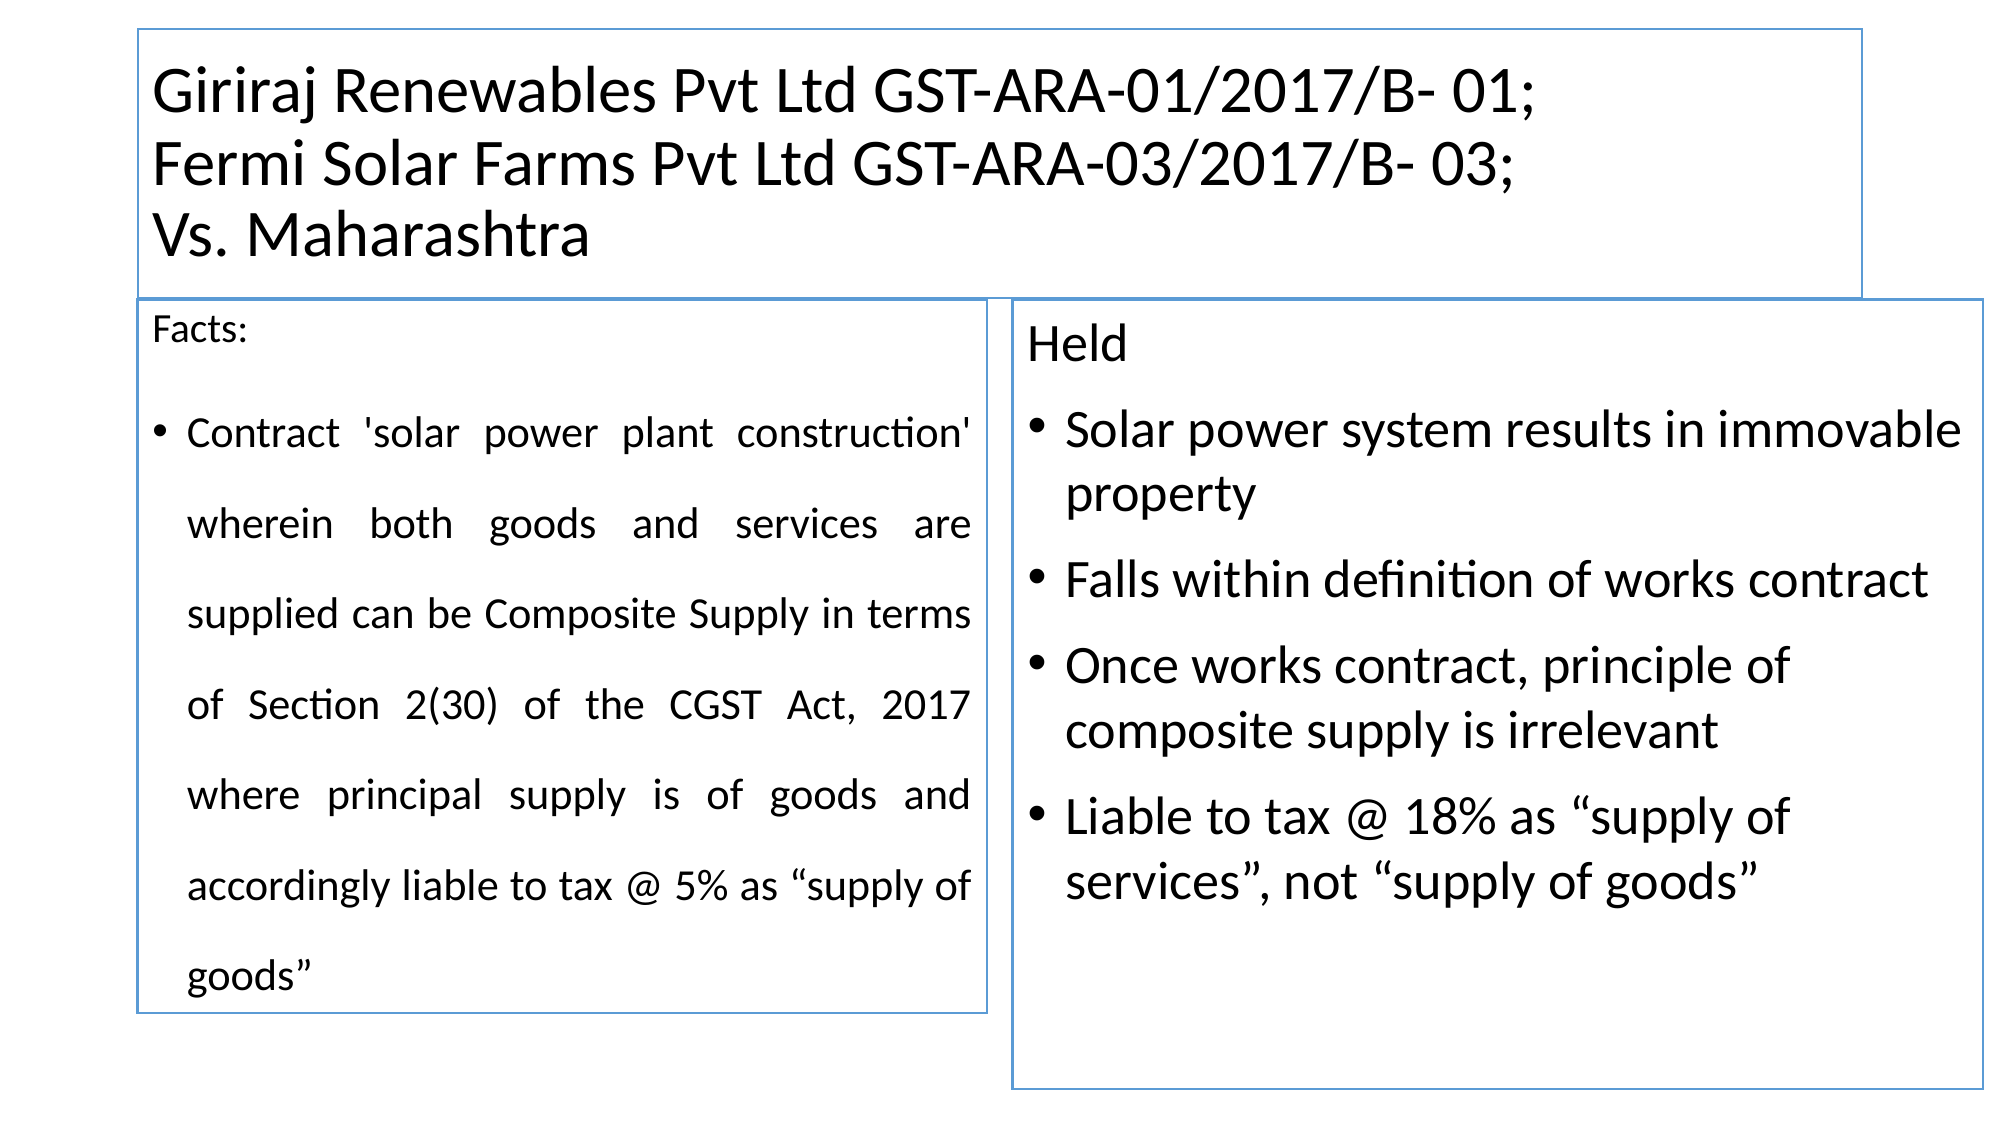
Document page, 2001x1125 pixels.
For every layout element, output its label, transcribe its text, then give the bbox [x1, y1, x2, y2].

title Giriraj Renewables Pvt Ltd GST-ARA-01/2017/B- 01; Fermi Solar Farms Pvt Ltd GST-ARA-03/2017/B- 03; Vs. Maharashtra [137, 28, 1863, 299]
list Facts: Contract 'solar power plant construction' wherein both goods and services are supplied can be Composite Supply in terms of Section 2(30) of the CGST Act, 2017 where principal supply is of goods and accordingly liable to tax @ 5% as “supply of goods” [136, 298, 988, 1014]
list Held Solar power system results in immovable property Falls within definition of works contract Once works contract, principle of composite supply is irrelevant Liable to tax @ 18% as “supply of services”, not “supply of goods” [1011, 298, 1984, 1090]
